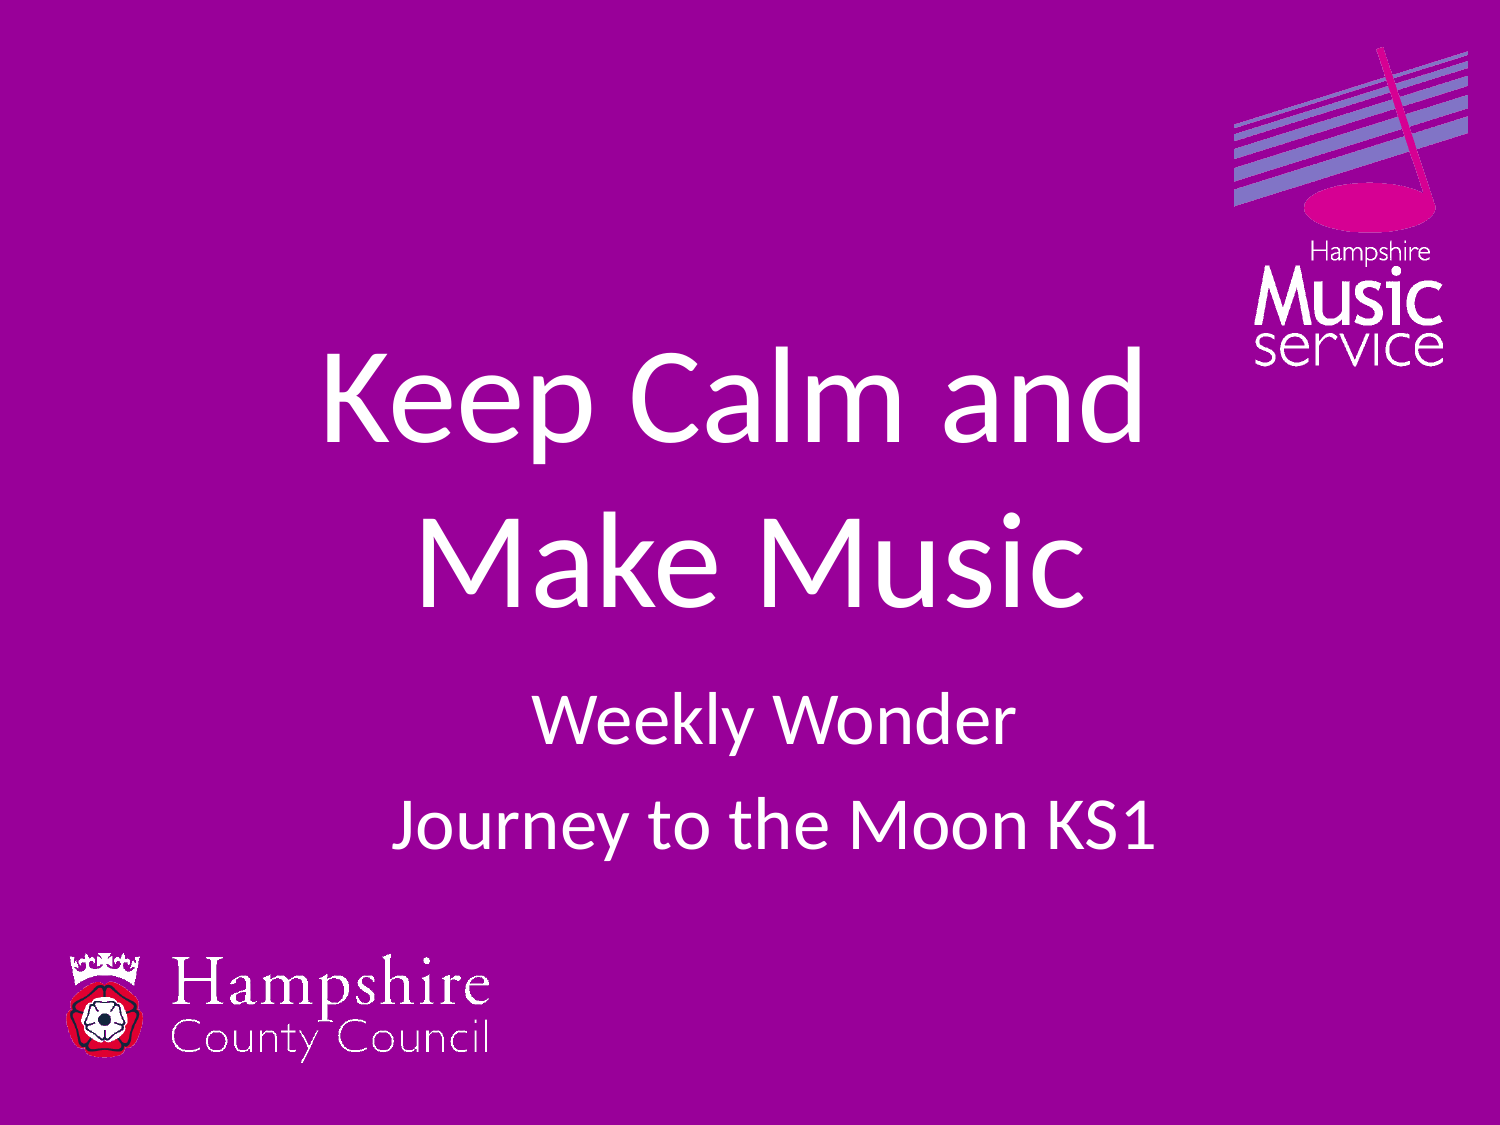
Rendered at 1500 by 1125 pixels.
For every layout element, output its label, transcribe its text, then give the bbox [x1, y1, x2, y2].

picture [64, 952, 491, 1065]
text_box Weekly Wonder Journey to the Moon KS1 [249, 662, 1300, 950]
picture [1234, 18, 1469, 412]
title Keep Calm and Make Music [112, 349, 1388, 591]
